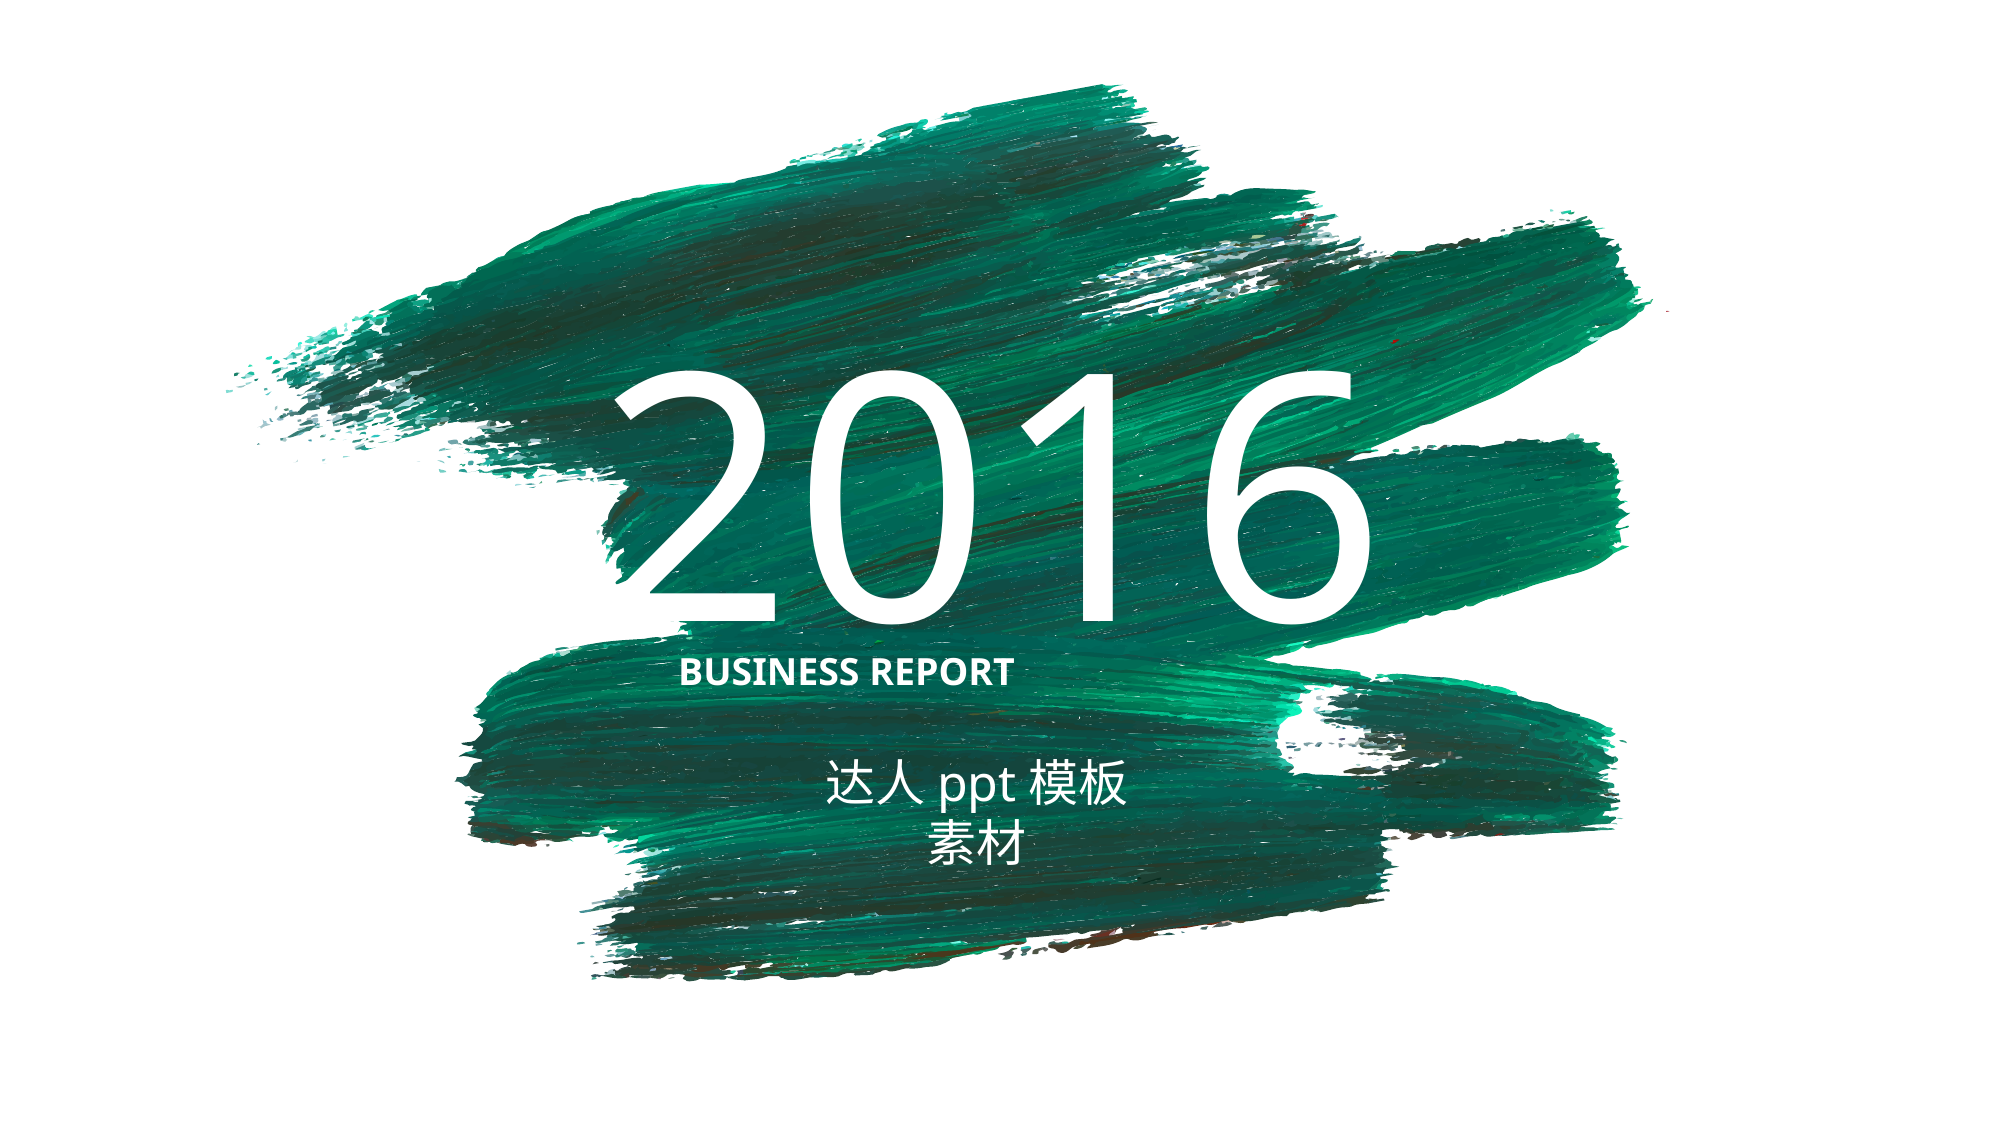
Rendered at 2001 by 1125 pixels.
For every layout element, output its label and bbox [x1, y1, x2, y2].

picture [265, 112, 1704, 968]
